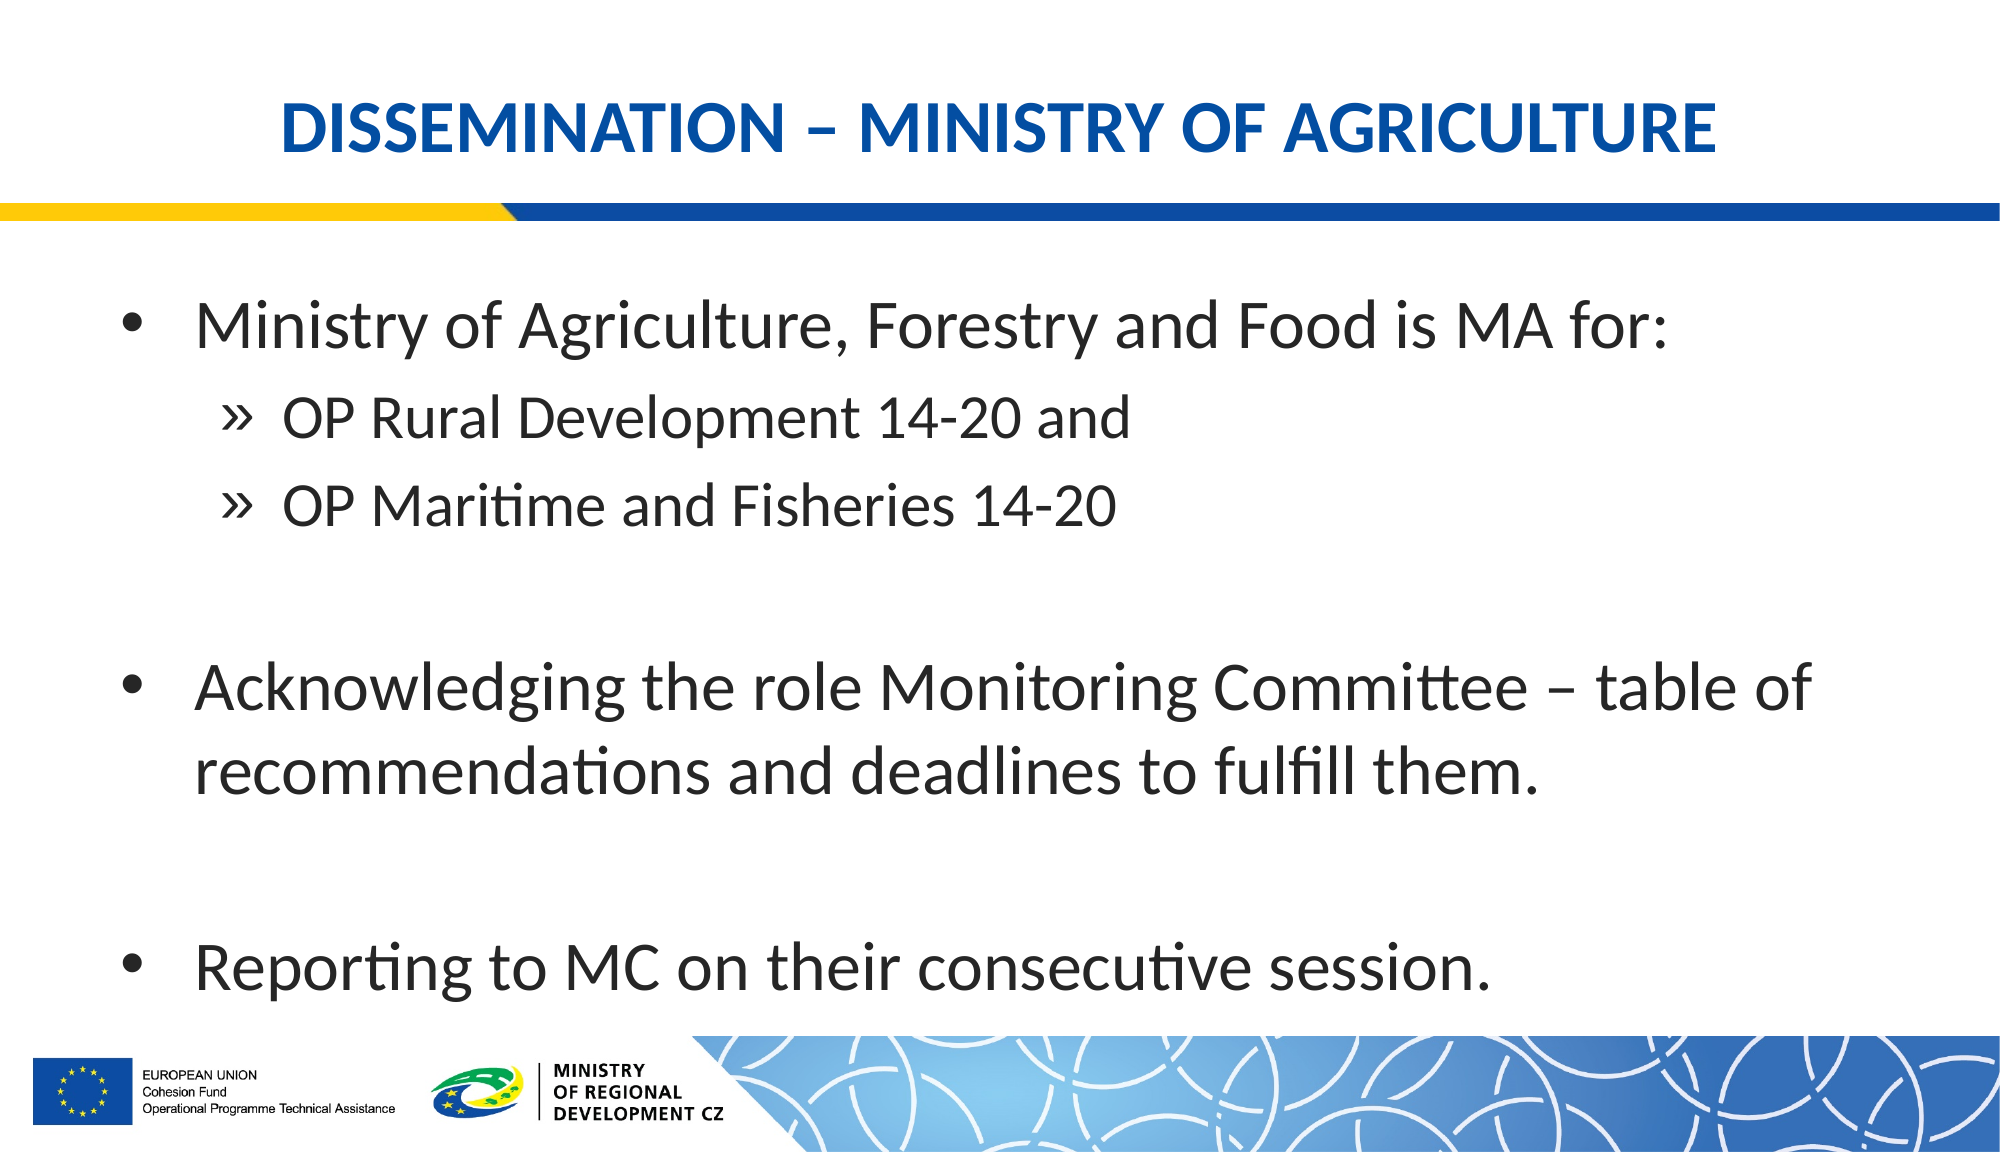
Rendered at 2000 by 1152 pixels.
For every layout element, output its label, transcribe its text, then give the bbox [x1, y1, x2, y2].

picture [0, 1036, 2000, 1152]
title DISSEMINATION – MINISTRY OF AGRICULTURE [99, 46, 1900, 198]
picture [0, 203, 2000, 221]
list Ministry of Agriculture, Forestry and Food is MA for: OP Rural Development 14-20 and OP Maritime and Fisheries 14-20 Acknowledging the role Monitoring Committee – table of recommendations and deadlines to fulfill them. Reporting to MC on their consecutive session. [99, 268, 1900, 1029]
